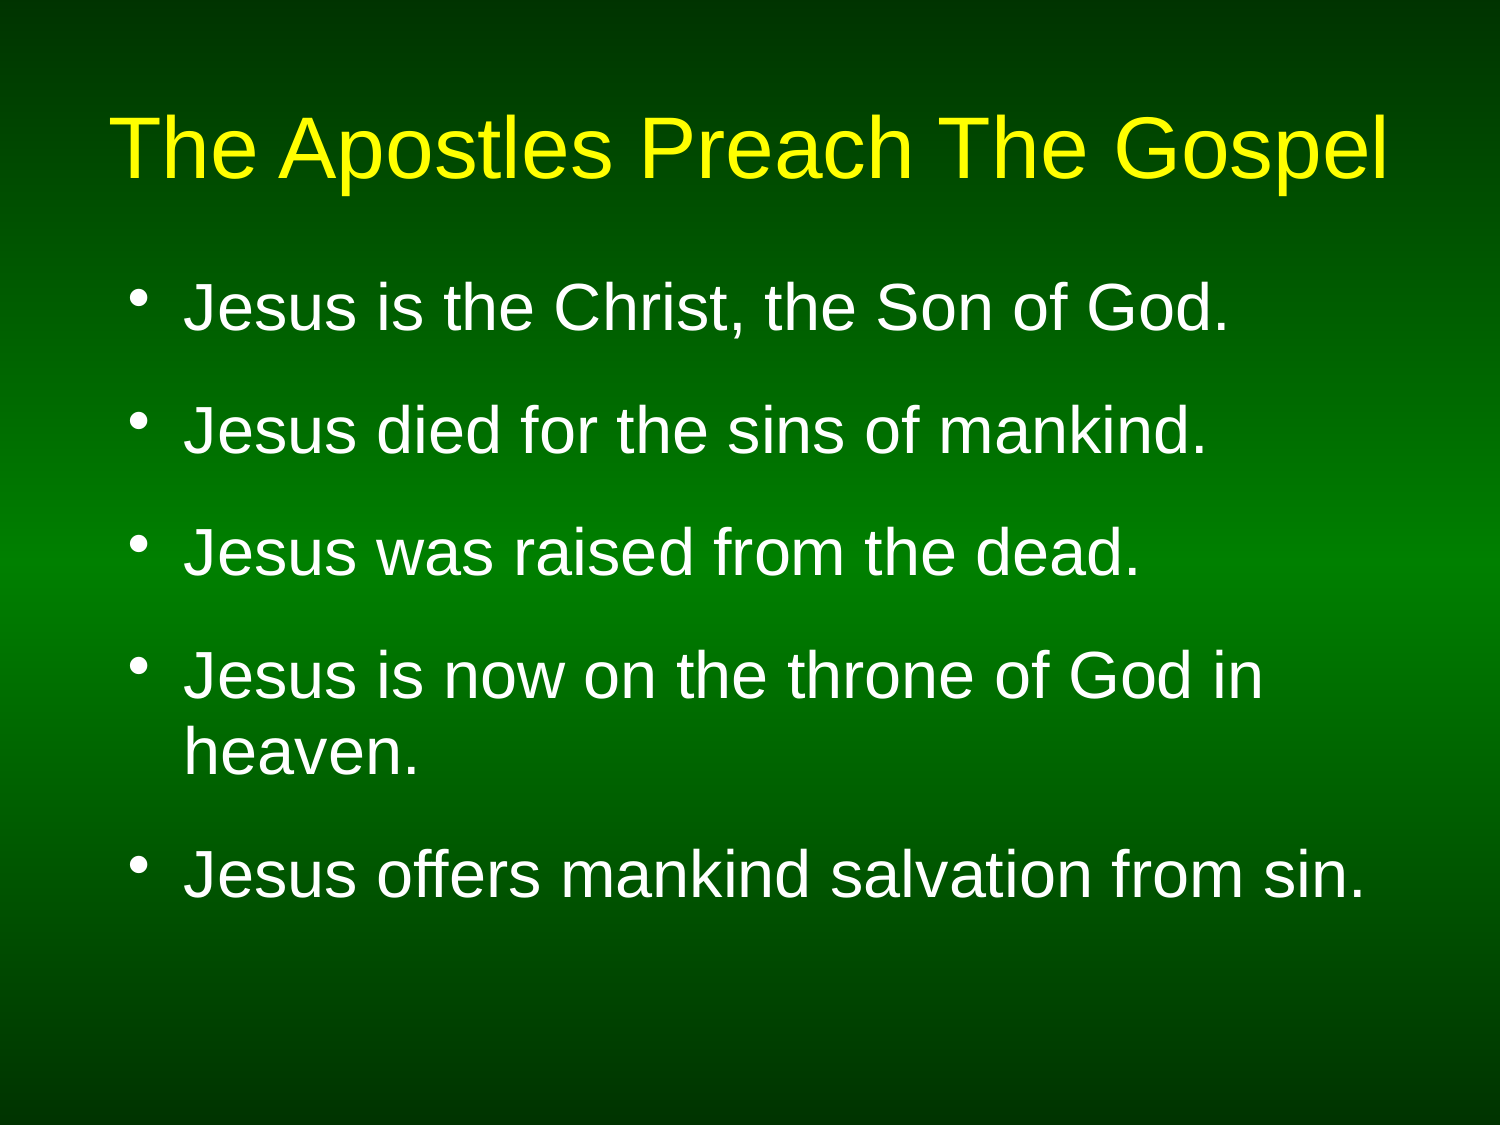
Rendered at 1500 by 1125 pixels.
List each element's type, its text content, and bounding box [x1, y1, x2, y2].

list Jesus is the Christ, the Son of God. Jesus died for the sins of mankind. Jesus was raised from the dead. Jesus is now on the throne of God in heaven. Jesus offers mankind salvation from sin. [112, 262, 1463, 1125]
title The Apostles Preach The Gospel [37, 50, 1463, 238]
